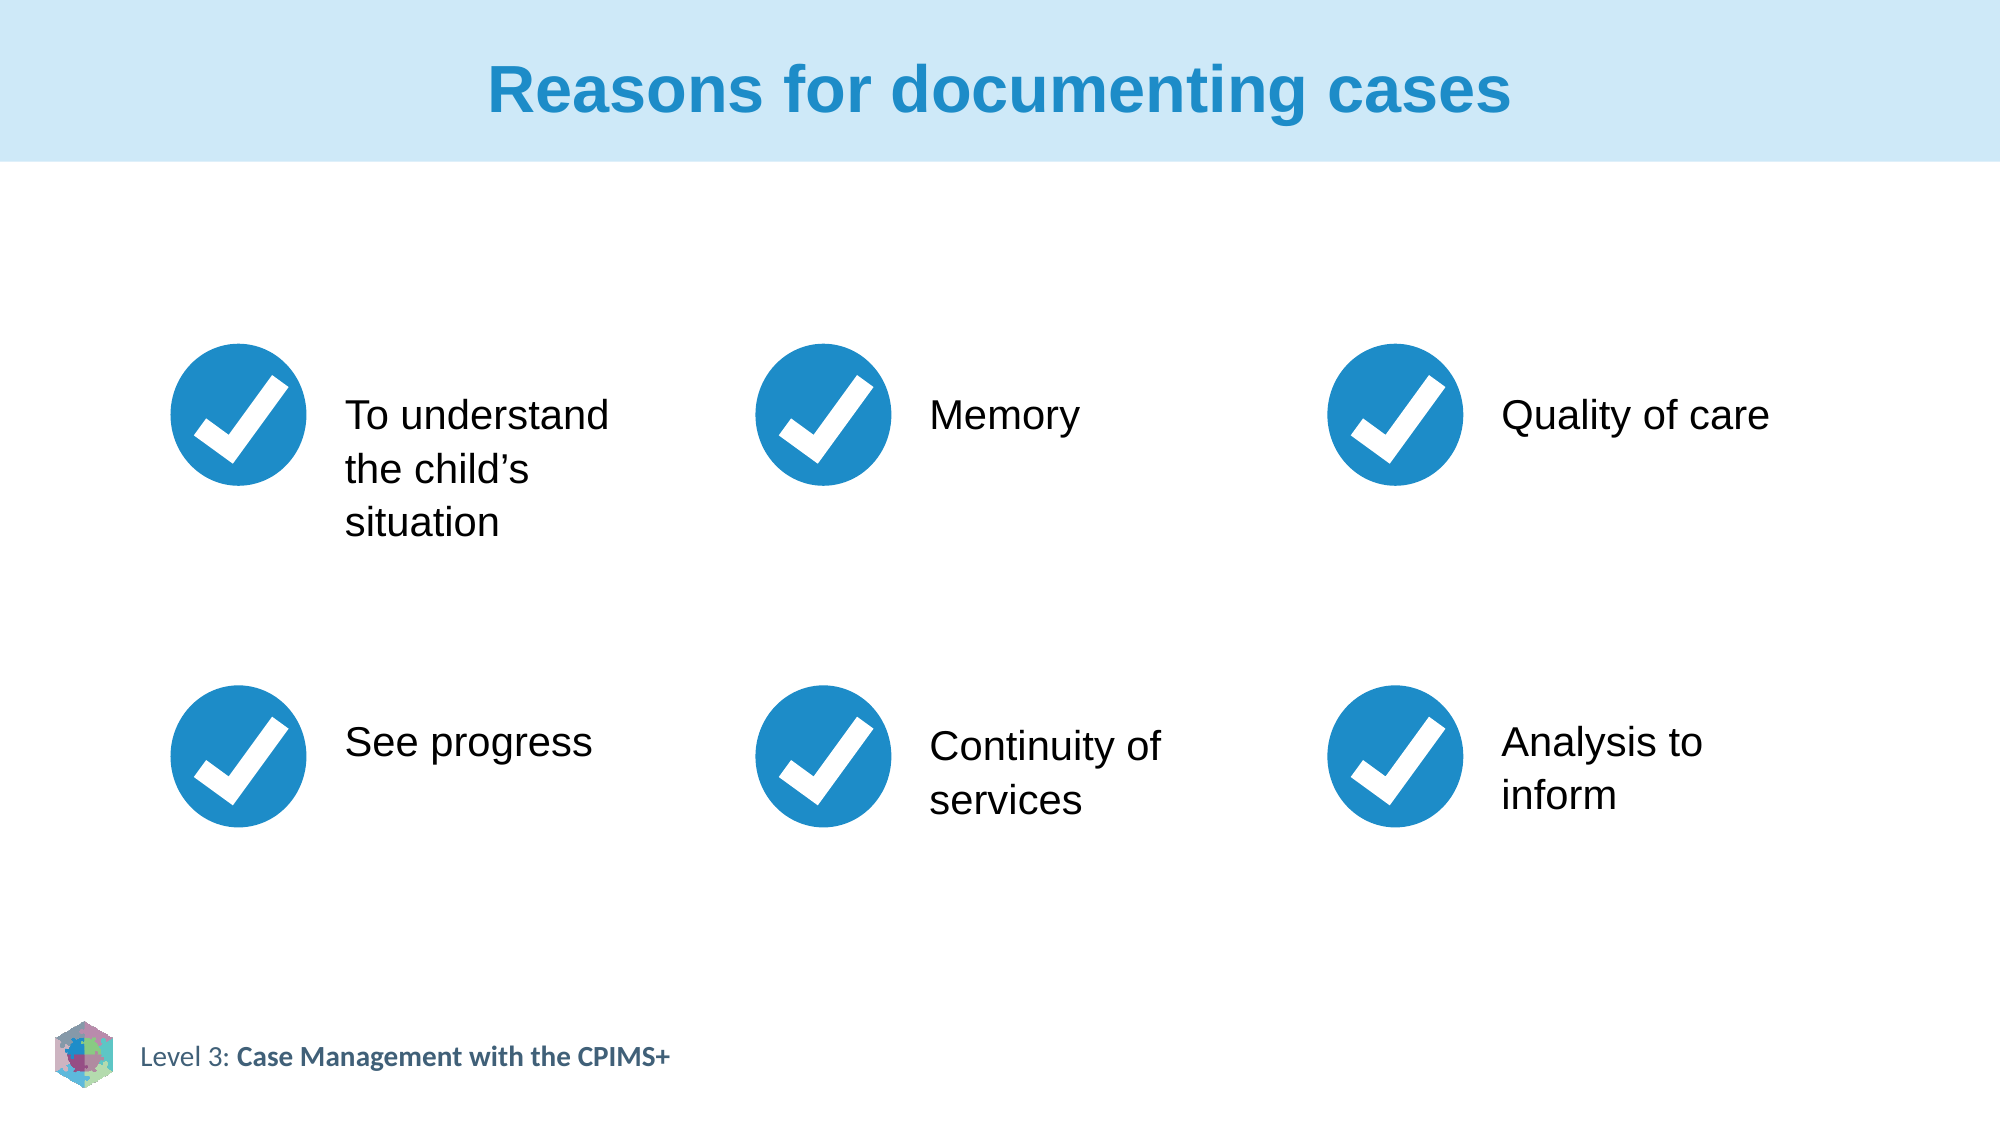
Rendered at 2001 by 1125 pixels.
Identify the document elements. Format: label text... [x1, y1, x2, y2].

title Reasons for documenting cases [137, 19, 1863, 163]
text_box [170, 685, 307, 828]
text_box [170, 343, 307, 486]
text_box Analysis to inform [1486, 703, 1830, 826]
text_box To understand the child’s situation [329, 376, 673, 553]
text_box Continuity of services [914, 708, 1258, 830]
text_box Memory [914, 376, 1258, 446]
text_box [1327, 343, 1464, 486]
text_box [755, 343, 892, 486]
picture [55, 1021, 113, 1088]
text_box Quality of care [1486, 376, 1830, 446]
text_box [1327, 685, 1464, 828]
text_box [755, 685, 892, 828]
text_box See progress [329, 703, 673, 772]
